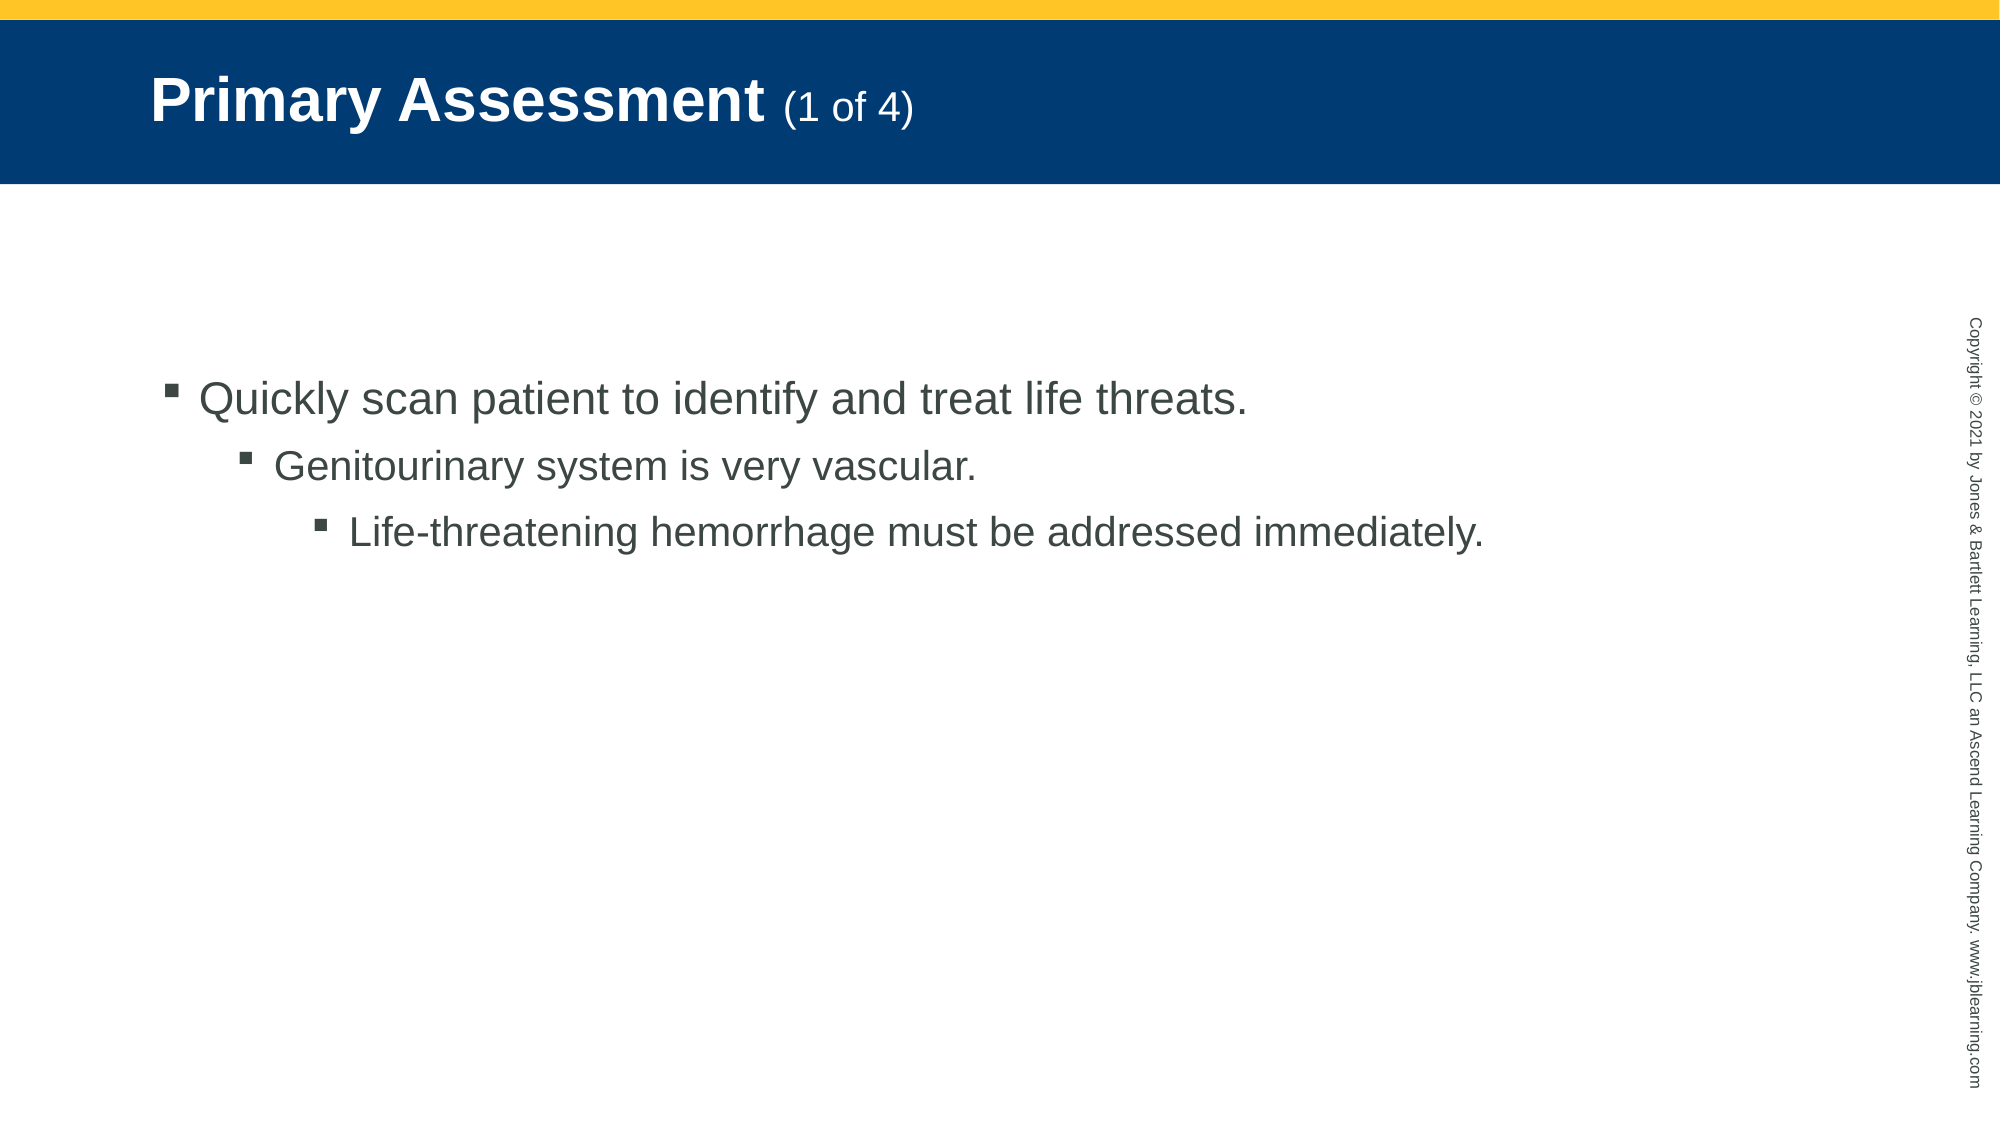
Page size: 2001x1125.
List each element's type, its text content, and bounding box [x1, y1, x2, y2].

title Primary Assessment (1 of 4) [0, 19, 2000, 185]
list Quickly scan patient to identify and treat life threats. Genitourinary system is very vascular. Life-threatening hemorrhage must be addressed immediately. [146, 361, 1859, 1016]
